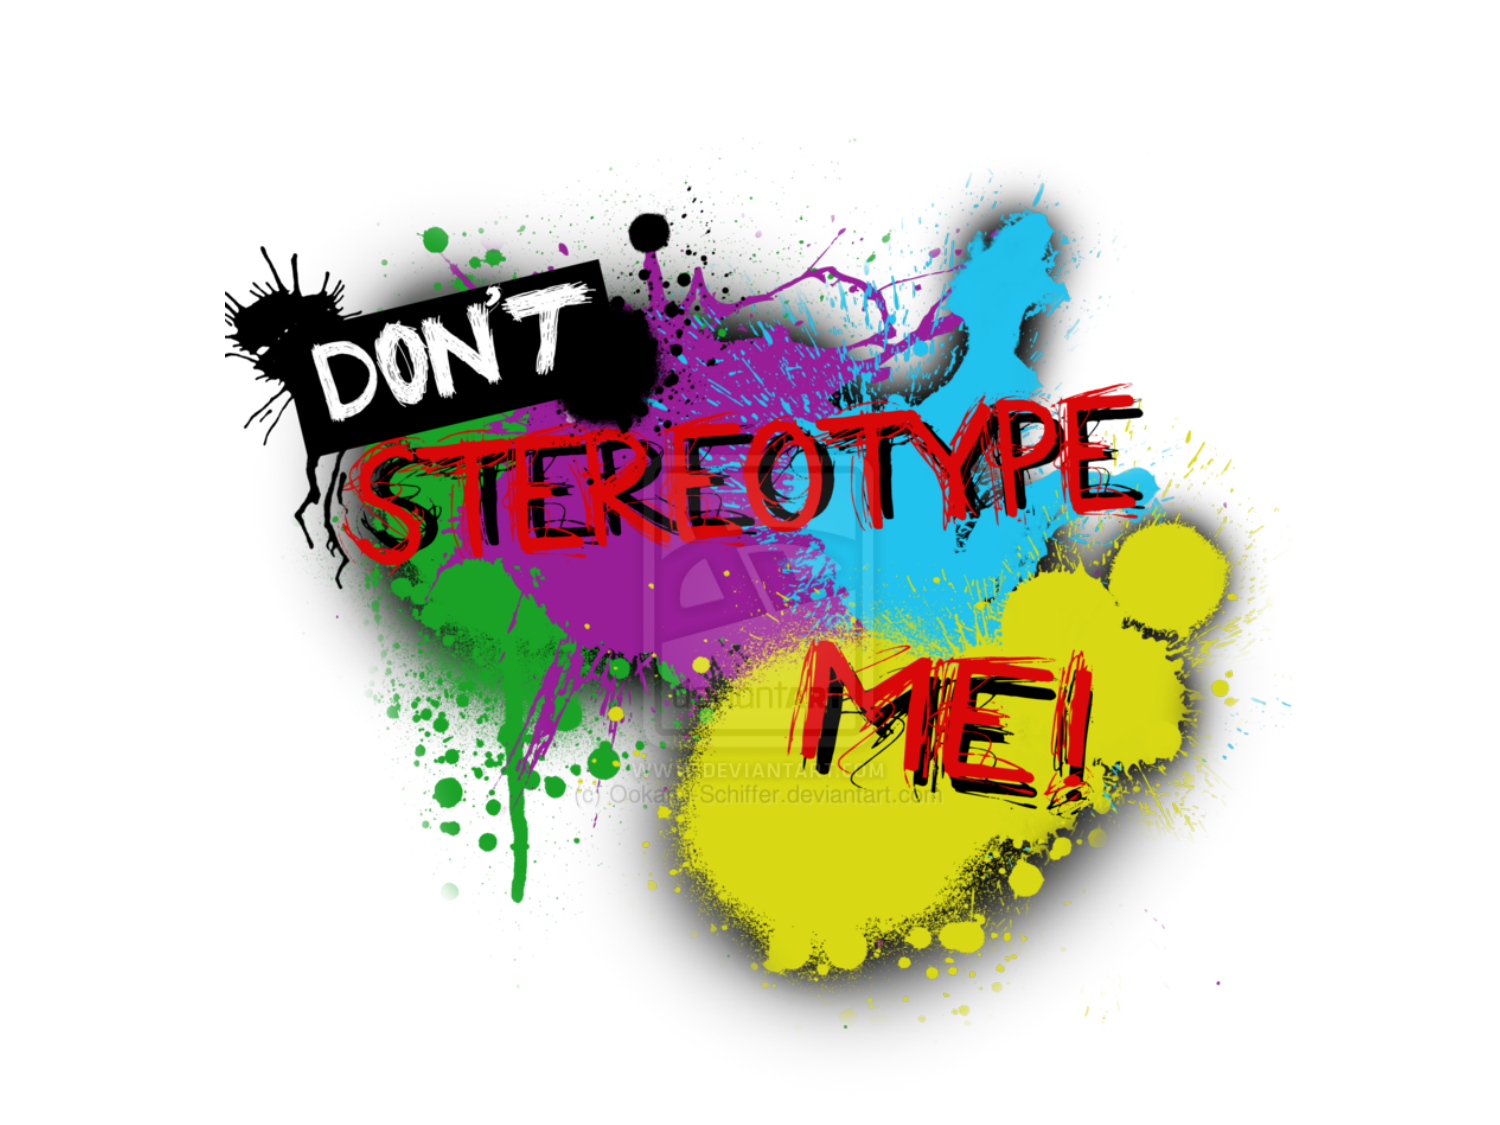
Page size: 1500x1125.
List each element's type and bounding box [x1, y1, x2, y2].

picture [224, 137, 1293, 1100]
